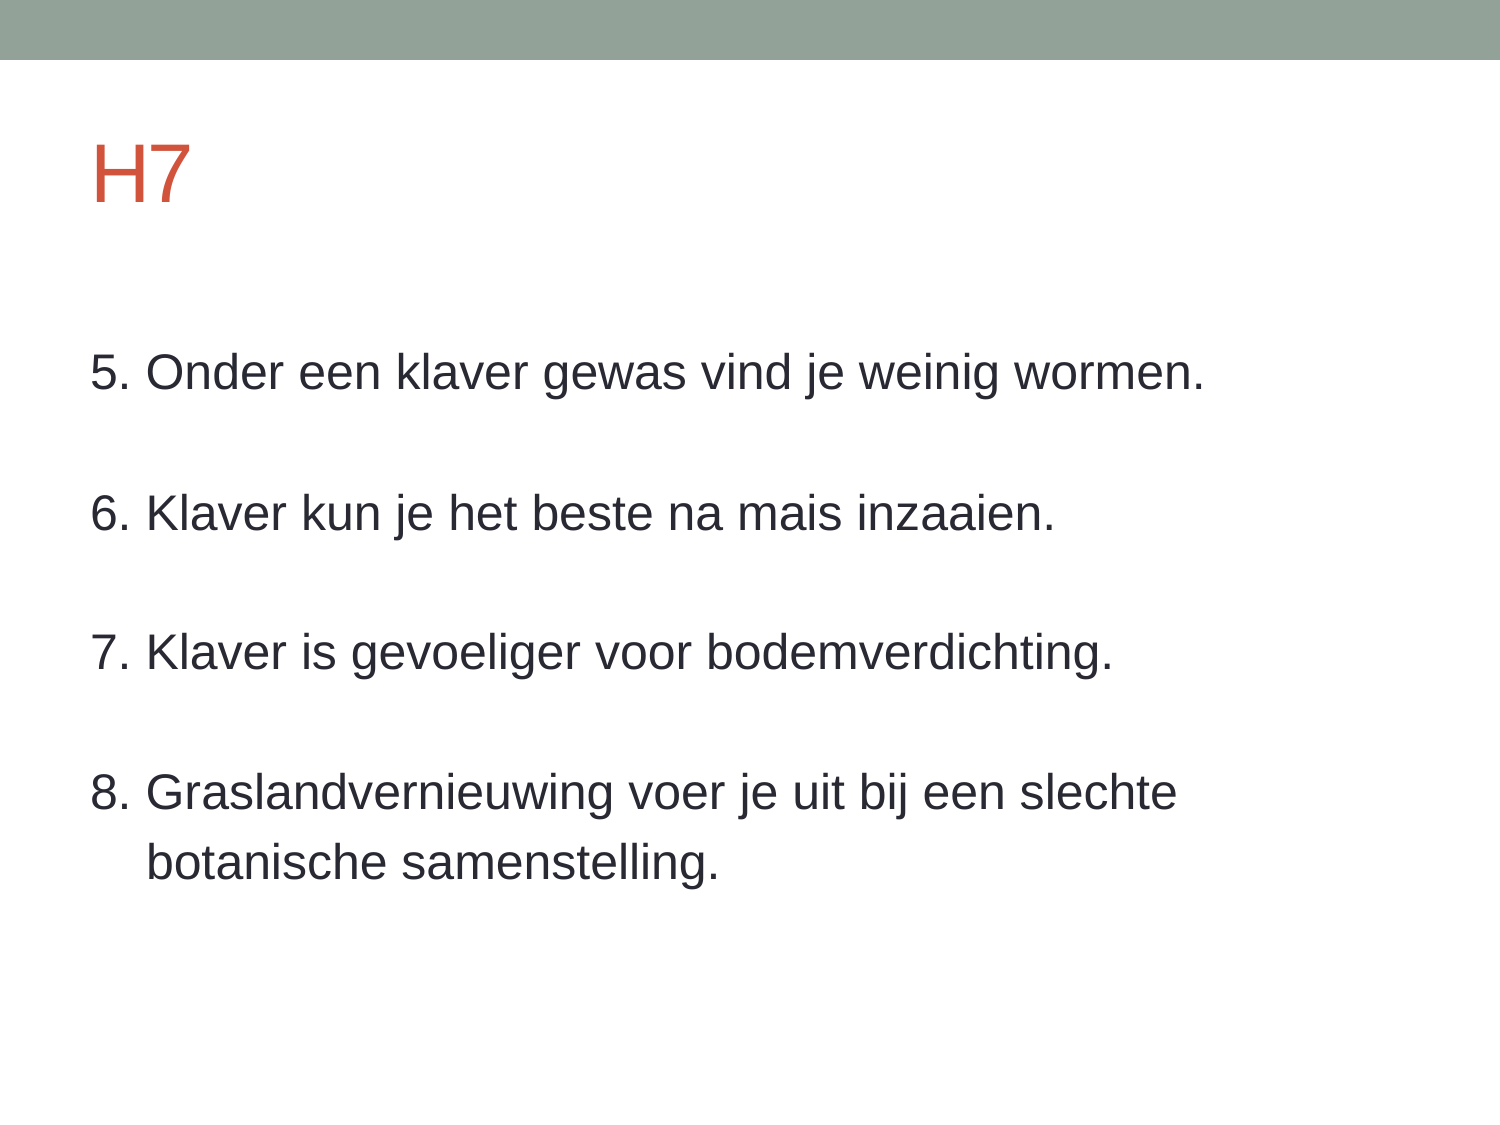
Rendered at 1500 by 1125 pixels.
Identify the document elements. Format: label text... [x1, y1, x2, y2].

list 5. Onder een klaver gewas vind je weinig wormen. 6. Klaver kun je het beste na mais inzaaien. 7. Klaver is gevoeliger voor bodemverdichting. 8. Graslandvernieuwing voer je uit bij een slechte botanische samenstelling. [75, 262, 1425, 1063]
title H7 [75, 87, 1425, 250]
